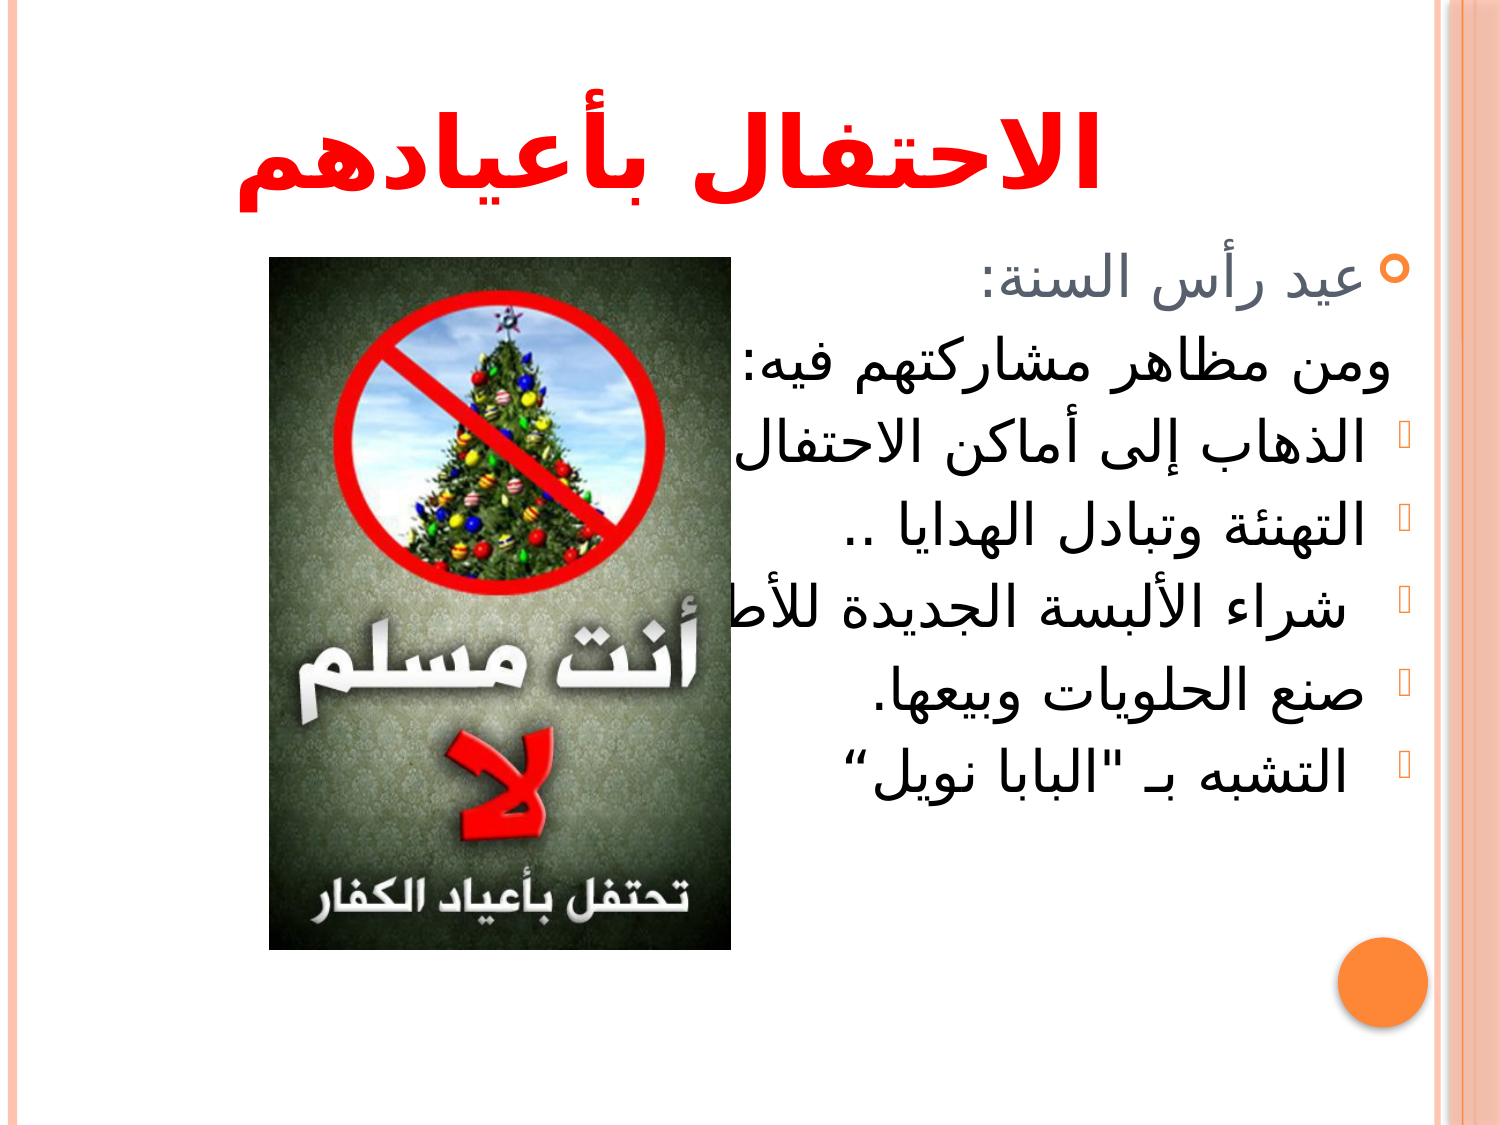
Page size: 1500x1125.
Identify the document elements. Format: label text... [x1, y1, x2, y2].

list عيد رأس السنة: ومن مظاهر مشاركتهم فيه: الذهاب إلى أماكن الاحتفال.. التهنئة وتبادل الهدايا .. شراء الألبسة الجديدة للأطفال صنع الحلويات وبيعها. التشبه بـ "البابا نويل“ [218, 231, 1428, 524]
title الاحتفال بأعيادهم [218, 54, 1449, 243]
picture [268, 257, 731, 950]
